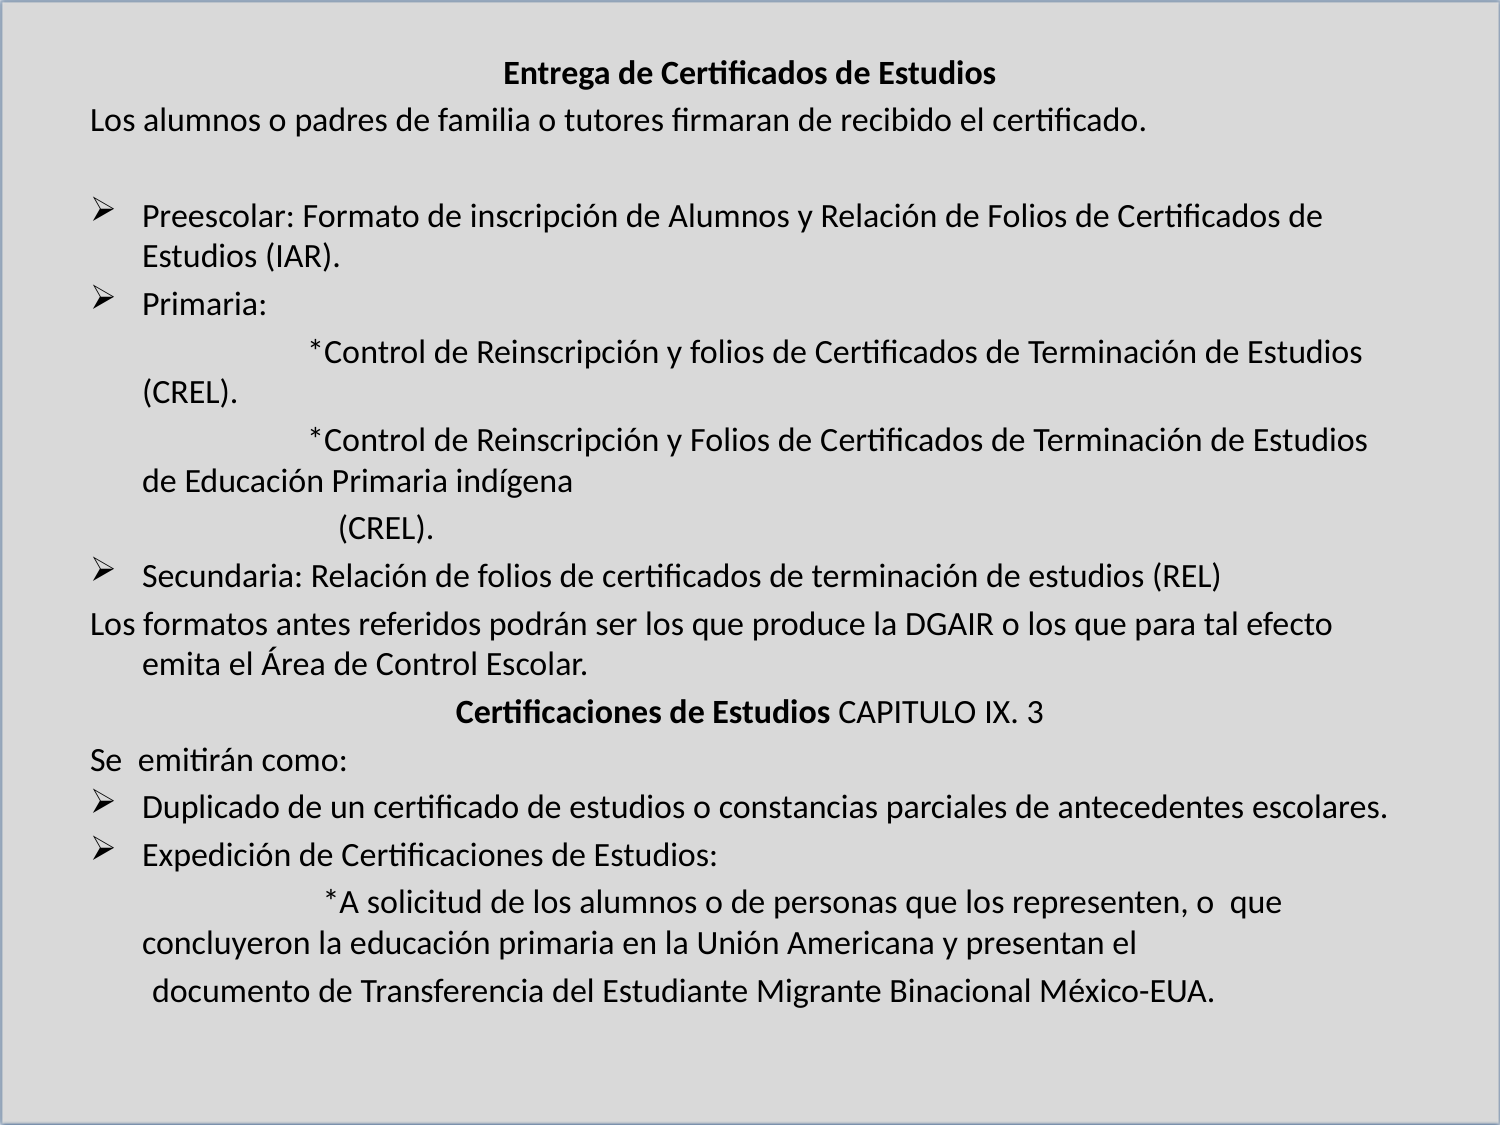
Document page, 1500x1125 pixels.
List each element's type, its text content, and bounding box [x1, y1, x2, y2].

text_box [4, 4, 1497, 1122]
list Entrega de Certificados de Estudios Los alumnos o padres de familia o tutores firmaran de recibido el certificado. Preescolar: Formato de inscripción de Alumnos y Relación de Folios de Certificados de Estudios (IAR). Primaria: *Control de Reinscripción y folios de Certificados de Terminación de Estudios (CREL). *Control de Reinscripción y Folios de Certificados de Terminación de Estudios de Educación Primaria indígena (CREL). Secundaria: Relación de folios de certificados de terminación de estudios (REL) Los formatos antes referidos podrán ser los que produce la DGAIR o los que para tal efecto emita el Área de Control Escolar. Certificaciones de Estudios CAPITULO IX. 3 Se emitirán como: Duplicado de un certificado de estudios o constancias parciales de antecedentes escolares. Expedición de Certificaciones de Estudios: *A solicitud de los alumnos o de personas que los representen, o que concluyeron la educación primaria en la Unión Americana y presentan el documento de Transferencia del Estudiante Migrante Binacional México-EUA. [75, 42, 1425, 1024]
